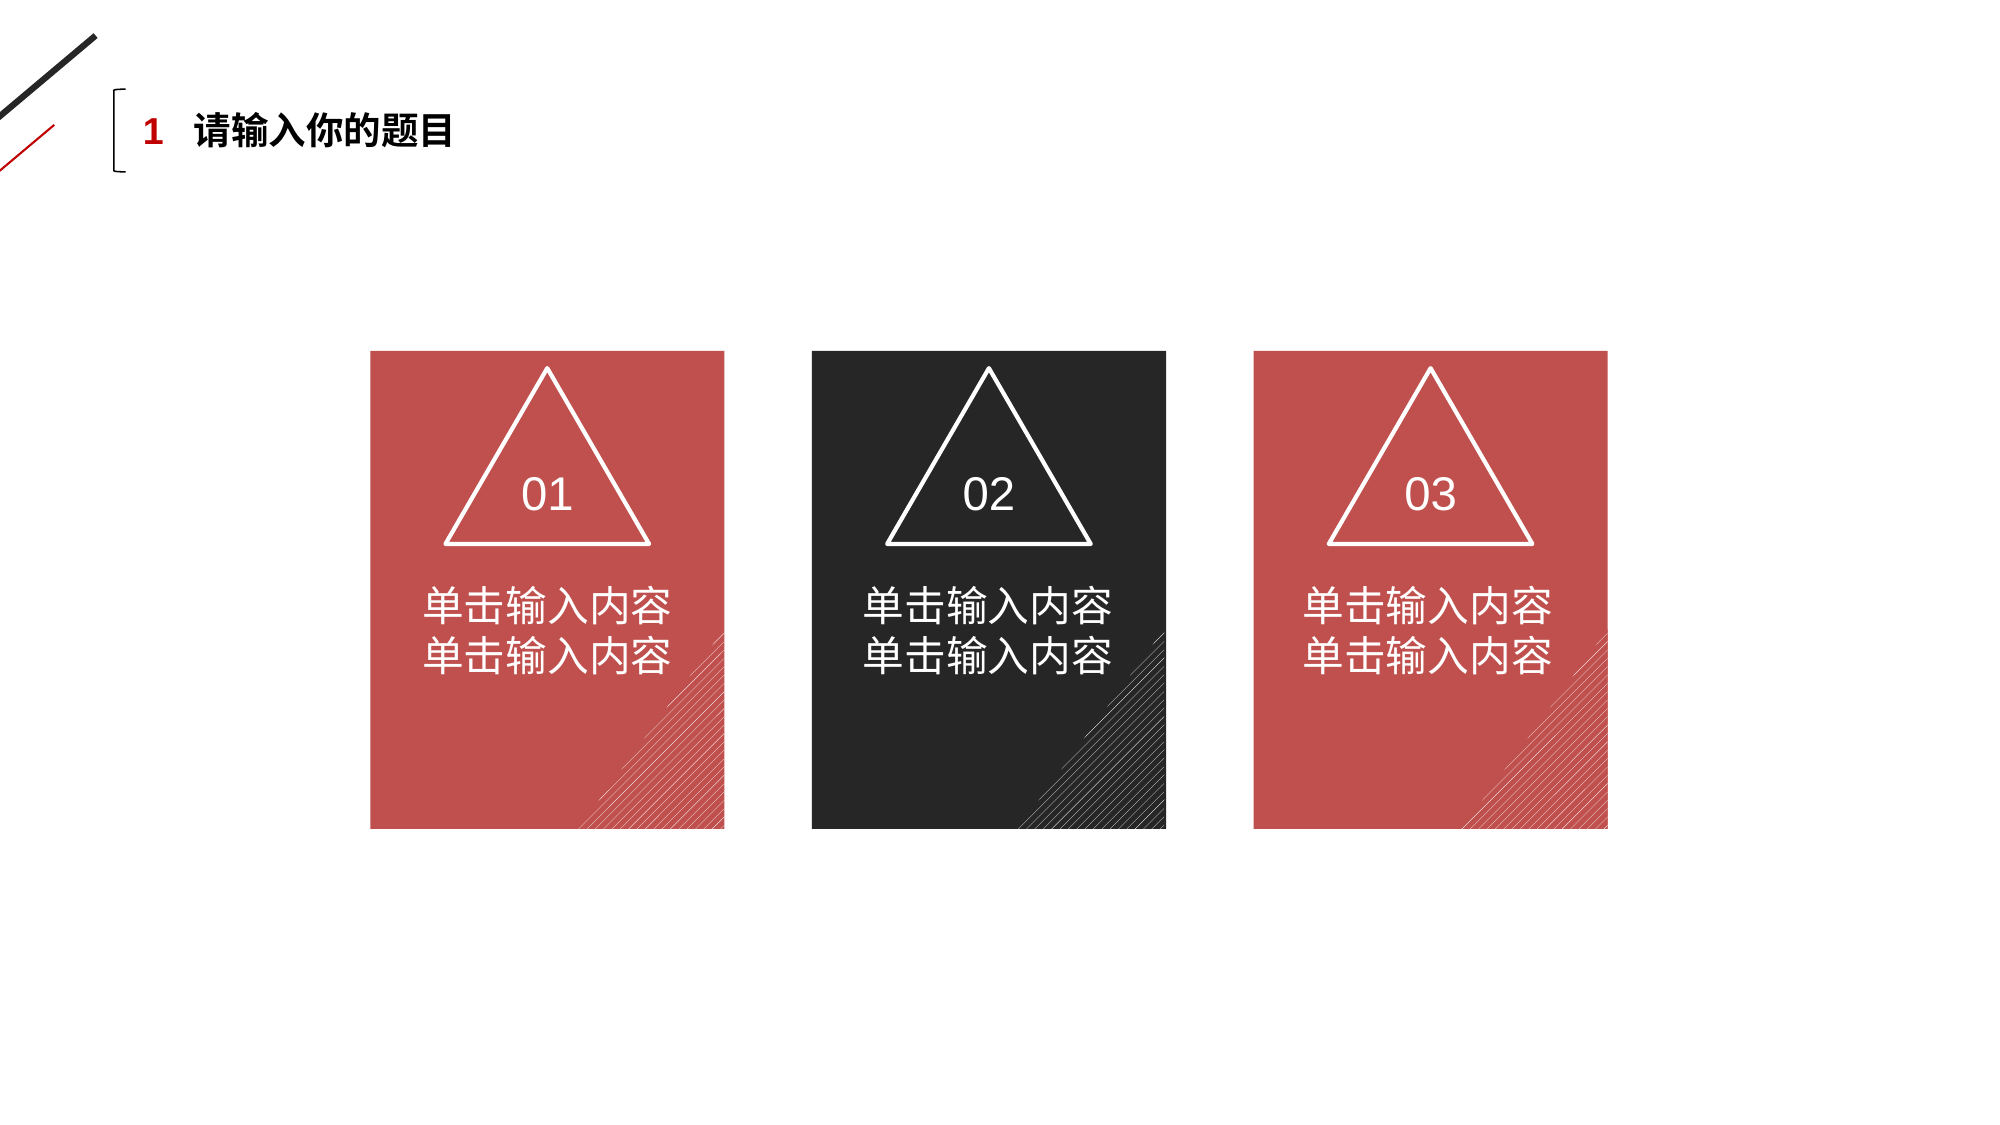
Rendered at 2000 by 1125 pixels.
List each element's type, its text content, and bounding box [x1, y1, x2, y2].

text_box [113, 88, 126, 173]
text_box [810, 349, 1168, 831]
text_box 单击输入内容 单击输入内容 [370, 563, 725, 695]
text_box [576, 627, 727, 832]
text_box 03 [1326, 366, 1535, 547]
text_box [0, 124, 55, 179]
text_box [1252, 349, 1610, 628]
text_box 01 [443, 366, 651, 547]
text_box [1459, 627, 1610, 832]
text_box [1252, 695, 1556, 831]
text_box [0, 35, 96, 144]
text_box [368, 349, 726, 831]
text_box 02 [885, 366, 1093, 547]
text_box [1015, 627, 1167, 832]
text_box 1 请输入你的题目 [128, 100, 471, 160]
text_box 单击输入内容 单击输入内容 [1250, 563, 1605, 695]
text_box 单击输入内容 单击输入内容 [810, 563, 1165, 695]
